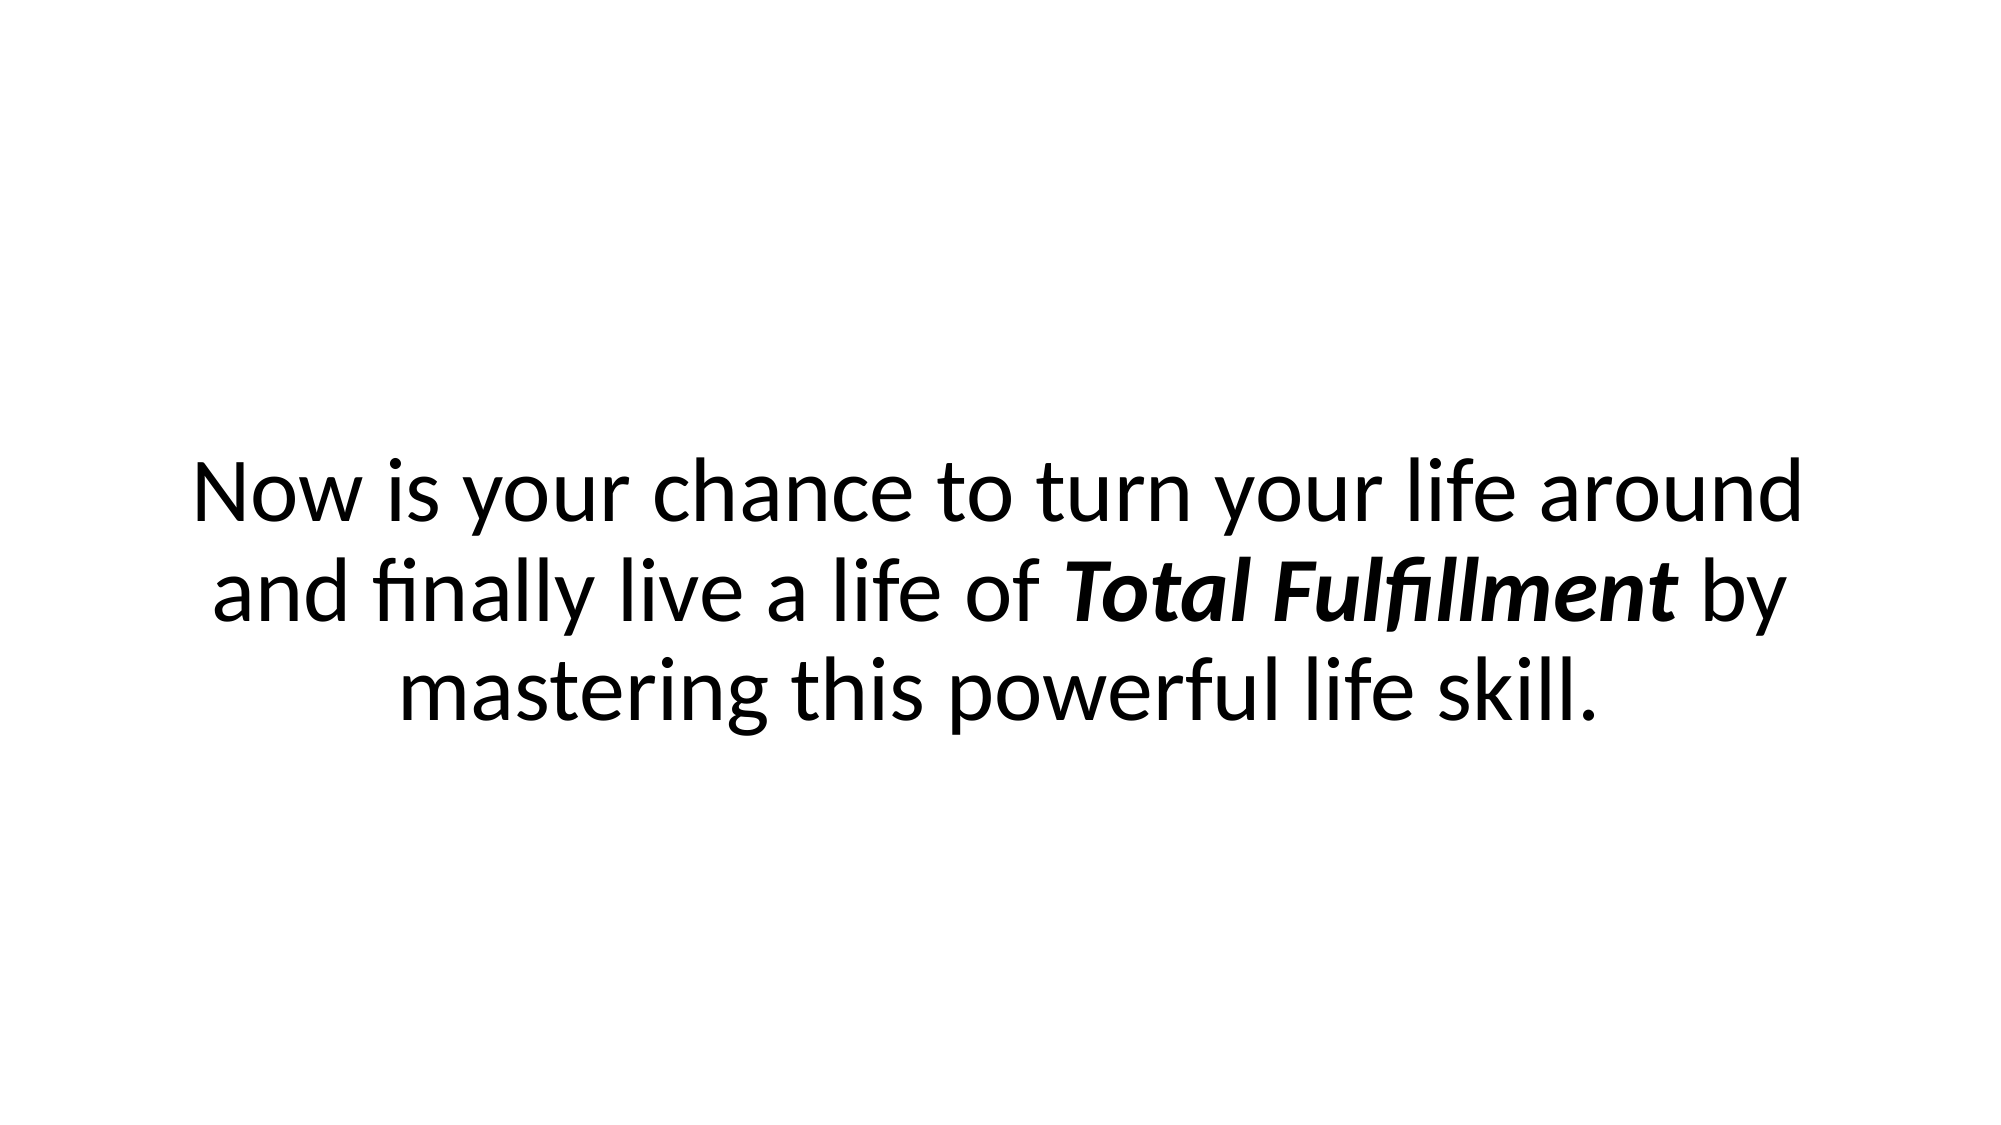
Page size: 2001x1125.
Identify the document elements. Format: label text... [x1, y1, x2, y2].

list Now is your chance to turn your life around and finally live a life of Total Fulfillment by mastering this powerful life skill. [137, 435, 1863, 1014]
